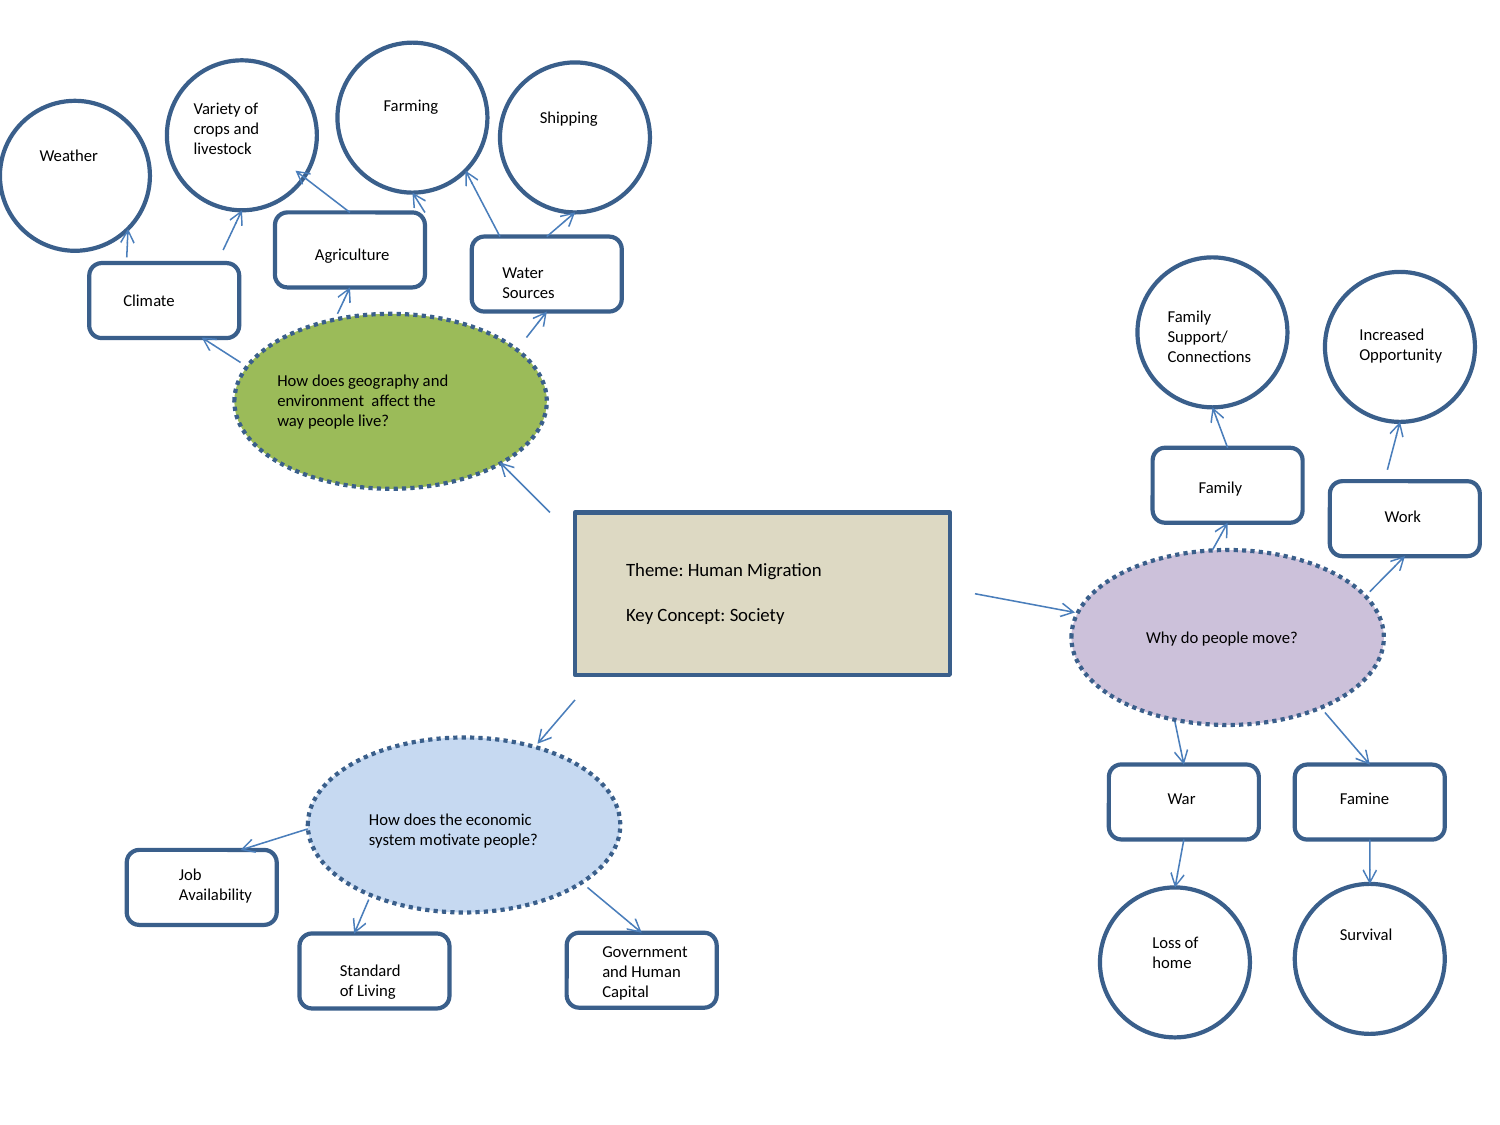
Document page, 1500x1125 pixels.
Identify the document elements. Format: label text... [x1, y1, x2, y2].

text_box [587, 887, 642, 933]
text_box [164, 58, 319, 213]
text_box [305, 735, 623, 915]
text_box [1150, 445, 1305, 525]
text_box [974, 593, 1076, 613]
text_box Increased Opportunity [1344, 316, 1465, 372]
text_box [1097, 885, 1253, 1040]
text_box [295, 170, 351, 213]
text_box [222, 210, 243, 251]
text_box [353, 899, 369, 934]
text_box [546, 212, 576, 237]
text_box [272, 210, 428, 290]
text_box Climate [108, 282, 228, 317]
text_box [526, 311, 547, 338]
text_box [240, 828, 309, 851]
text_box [537, 699, 576, 744]
text_box How does geography and environment affect the way people live? [262, 362, 475, 438]
text_box Weather [24, 137, 127, 173]
text_box Why do people move? [1131, 619, 1357, 655]
text_box War [1152, 781, 1234, 816]
text_box [469, 234, 624, 314]
text_box [297, 931, 452, 1011]
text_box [1174, 839, 1185, 888]
text_box [1327, 479, 1482, 559]
text_box Shipping [524, 99, 621, 135]
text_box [1212, 407, 1228, 449]
text_box How does the economic system motivate people? [354, 801, 567, 856]
text_box [1292, 881, 1447, 1036]
text_box [232, 311, 549, 491]
text_box Loss of home [1137, 924, 1217, 980]
text_box Theme: Human Migration Key Concept: Society [611, 549, 912, 633]
text_box Famine [1325, 781, 1425, 816]
text_box Standard of Living [324, 952, 425, 1007]
text_box Variety of crops and livestock [178, 90, 278, 166]
text_box [1292, 762, 1447, 842]
text_box [573, 510, 952, 677]
text_box [87, 260, 242, 341]
text_box [564, 930, 709, 1010]
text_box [1387, 421, 1401, 471]
text_box Work [1369, 498, 1440, 534]
text_box [1322, 269, 1478, 424]
text_box [646, 930, 719, 1007]
text_box Water Sources [487, 254, 612, 309]
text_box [337, 287, 351, 314]
text_box Survival [1325, 916, 1425, 952]
text_box Agriculture [299, 236, 416, 272]
text_box [1069, 547, 1386, 728]
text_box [1369, 555, 1406, 592]
text_box Government and Human Capital [587, 933, 713, 1009]
text_box [1106, 762, 1261, 842]
text_box [335, 40, 490, 195]
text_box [1324, 712, 1371, 765]
text_box Family Support/ Connections [1152, 298, 1281, 373]
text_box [1212, 522, 1228, 551]
text_box [497, 60, 653, 215]
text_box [499, 462, 551, 513]
text_box [0, 98, 153, 253]
text_box [1135, 255, 1290, 410]
text_box [124, 847, 279, 928]
text_box Family [1183, 469, 1272, 505]
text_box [201, 337, 241, 363]
text_box Farming [368, 87, 461, 123]
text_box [465, 170, 501, 237]
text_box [412, 192, 426, 213]
text_box Job Availability [164, 856, 277, 911]
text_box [1174, 721, 1185, 765]
